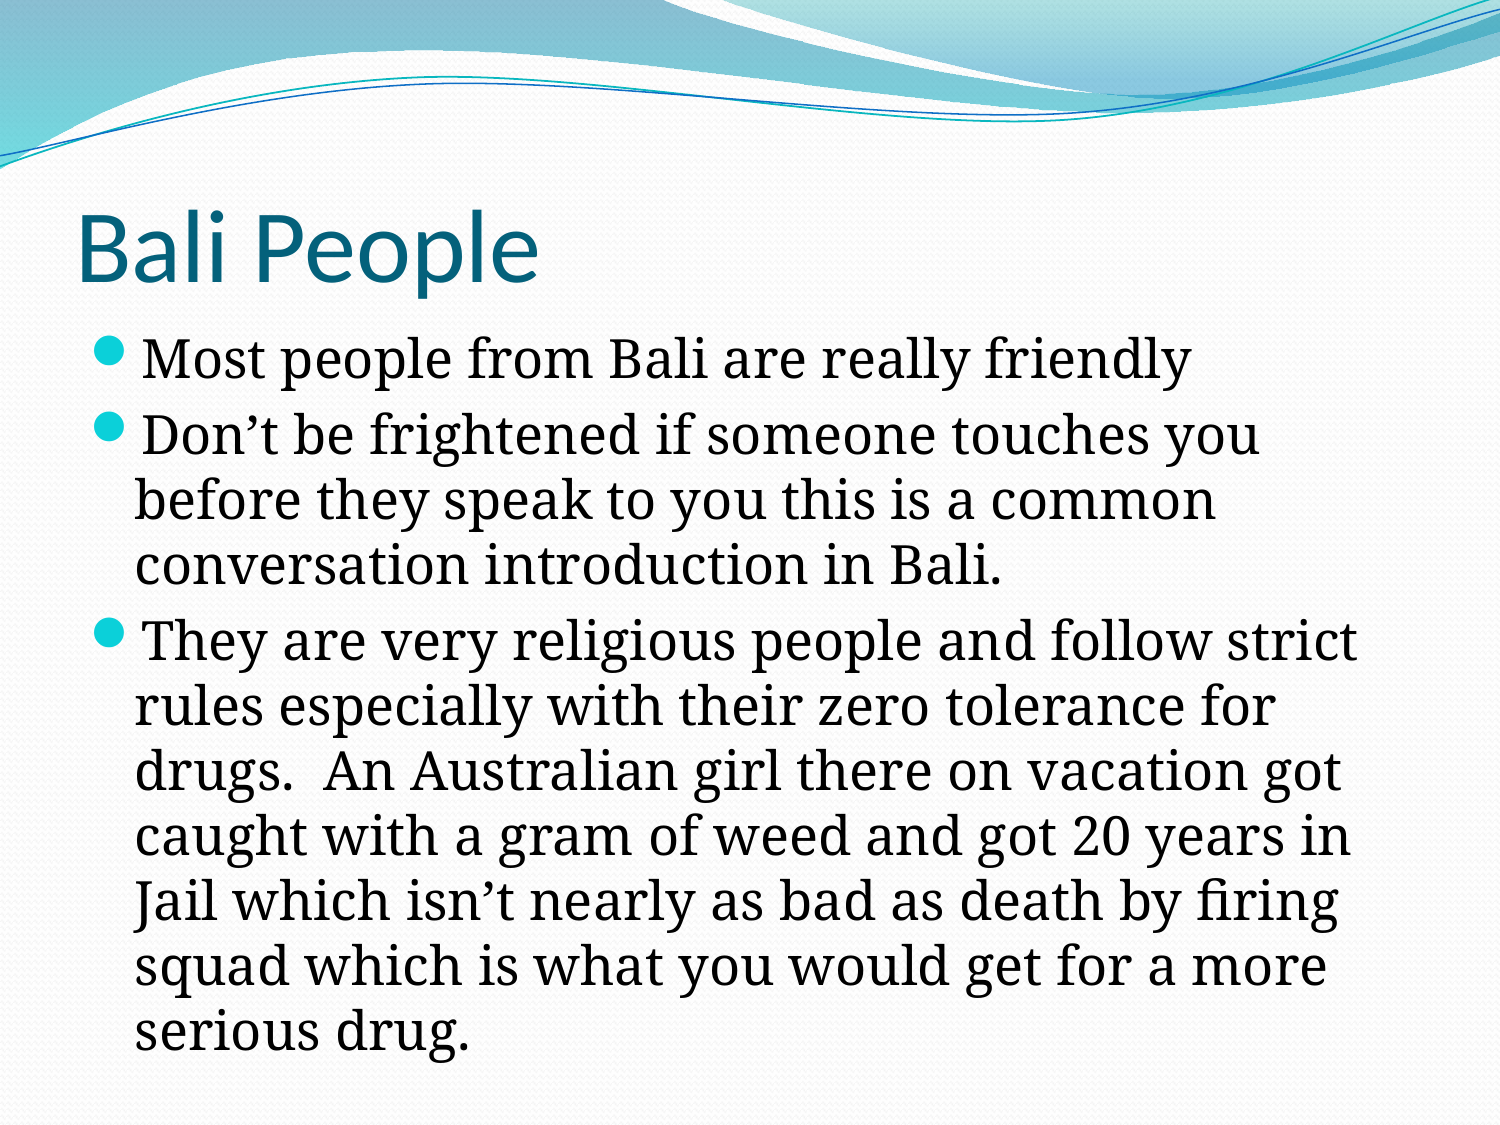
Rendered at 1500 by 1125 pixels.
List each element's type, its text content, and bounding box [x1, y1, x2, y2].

list Most people from Bali are really friendly Don’t be frightened if someone touches you before they speak to you this is a common conversation introduction in Bali. They are very religious people and follow strict rules especially with their zero tolerance for drugs. An Australian girl there on vacation got caught with a gram of weed and got 20 years in Jail which isn’t nearly as bad as death by firing squad which is what you would get for a more serious drug. [75, 317, 1425, 1038]
title Bali People [75, 115, 1425, 303]
